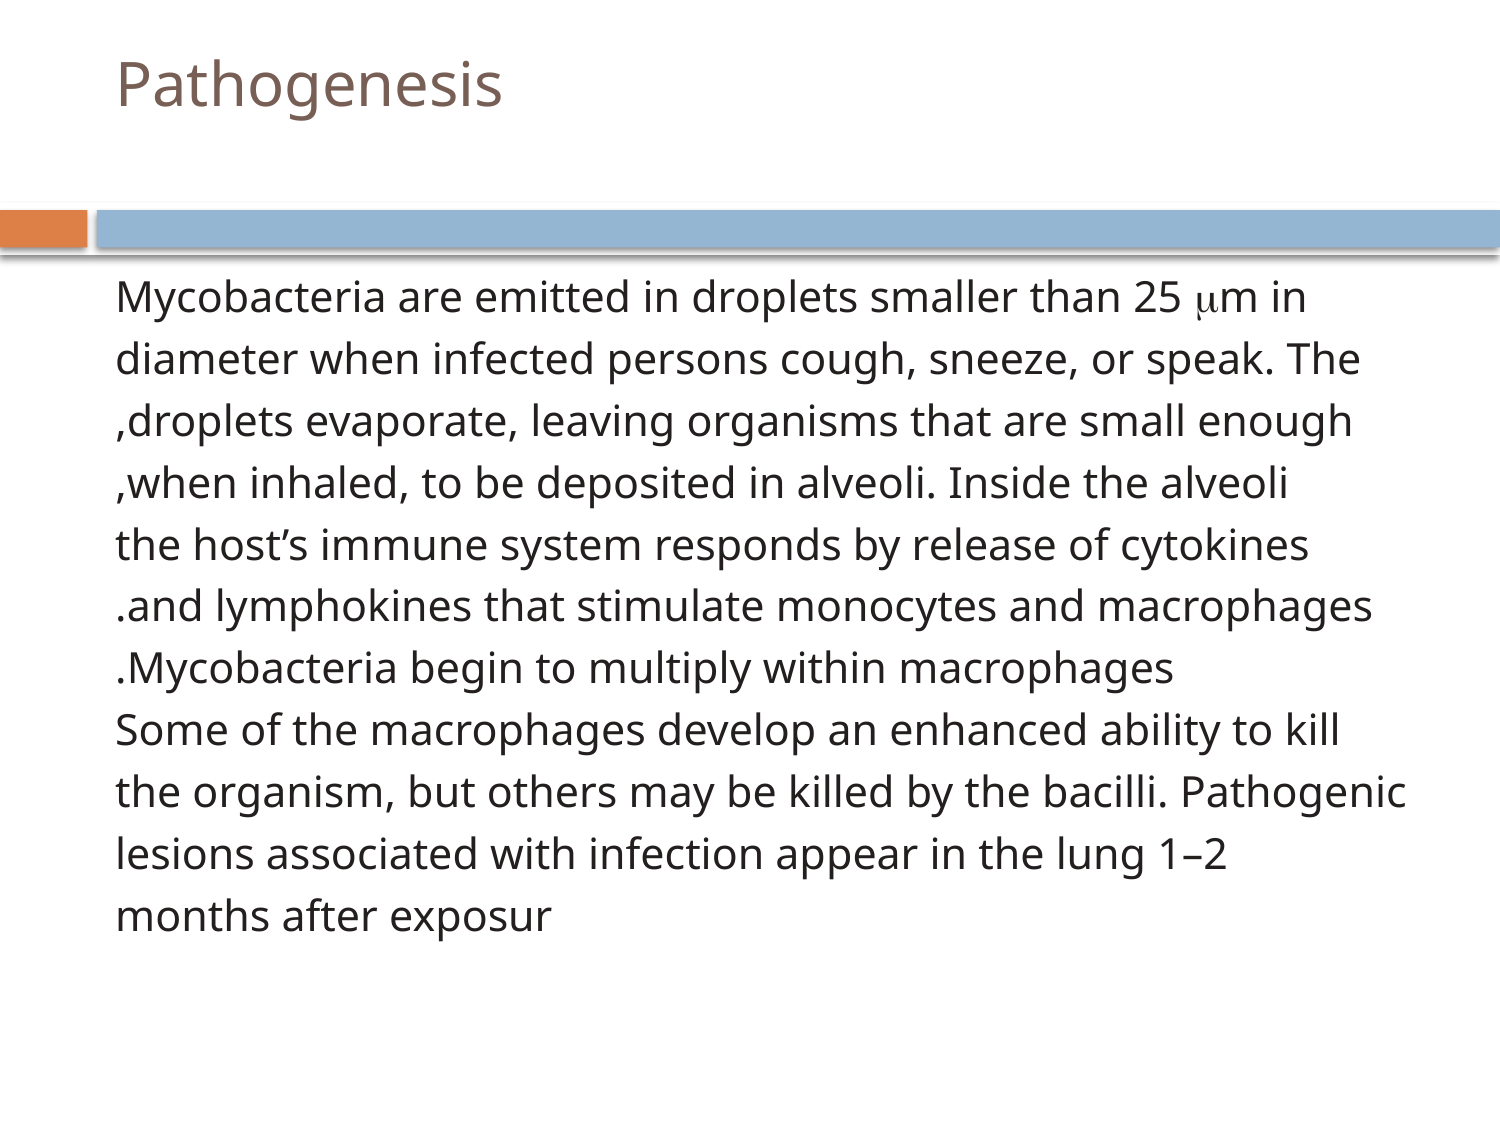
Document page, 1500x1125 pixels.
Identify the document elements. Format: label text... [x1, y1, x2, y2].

list Mycobacteria are emitted in droplets smaller than 25 μm in diameter when infected persons cough, sneeze, or speak. The droplets evaporate, leaving organisms that are small enough, when inhaled, to be deposited in alveoli. Inside the alveoli, the host’s immune system responds by release of cytokines and lymphokines that stimulate monocytes and macrophages. Mycobacteria begin to multiply within macrophages. Some of the macrophages develop an enhanced ability to kill the organism, but others may be killed by the bacilli. Pathogenic lesions associated with infection appear in the lung 1–2 months after exposur [100, 262, 1438, 1000]
title Pathogenesis [100, 37, 1438, 200]
